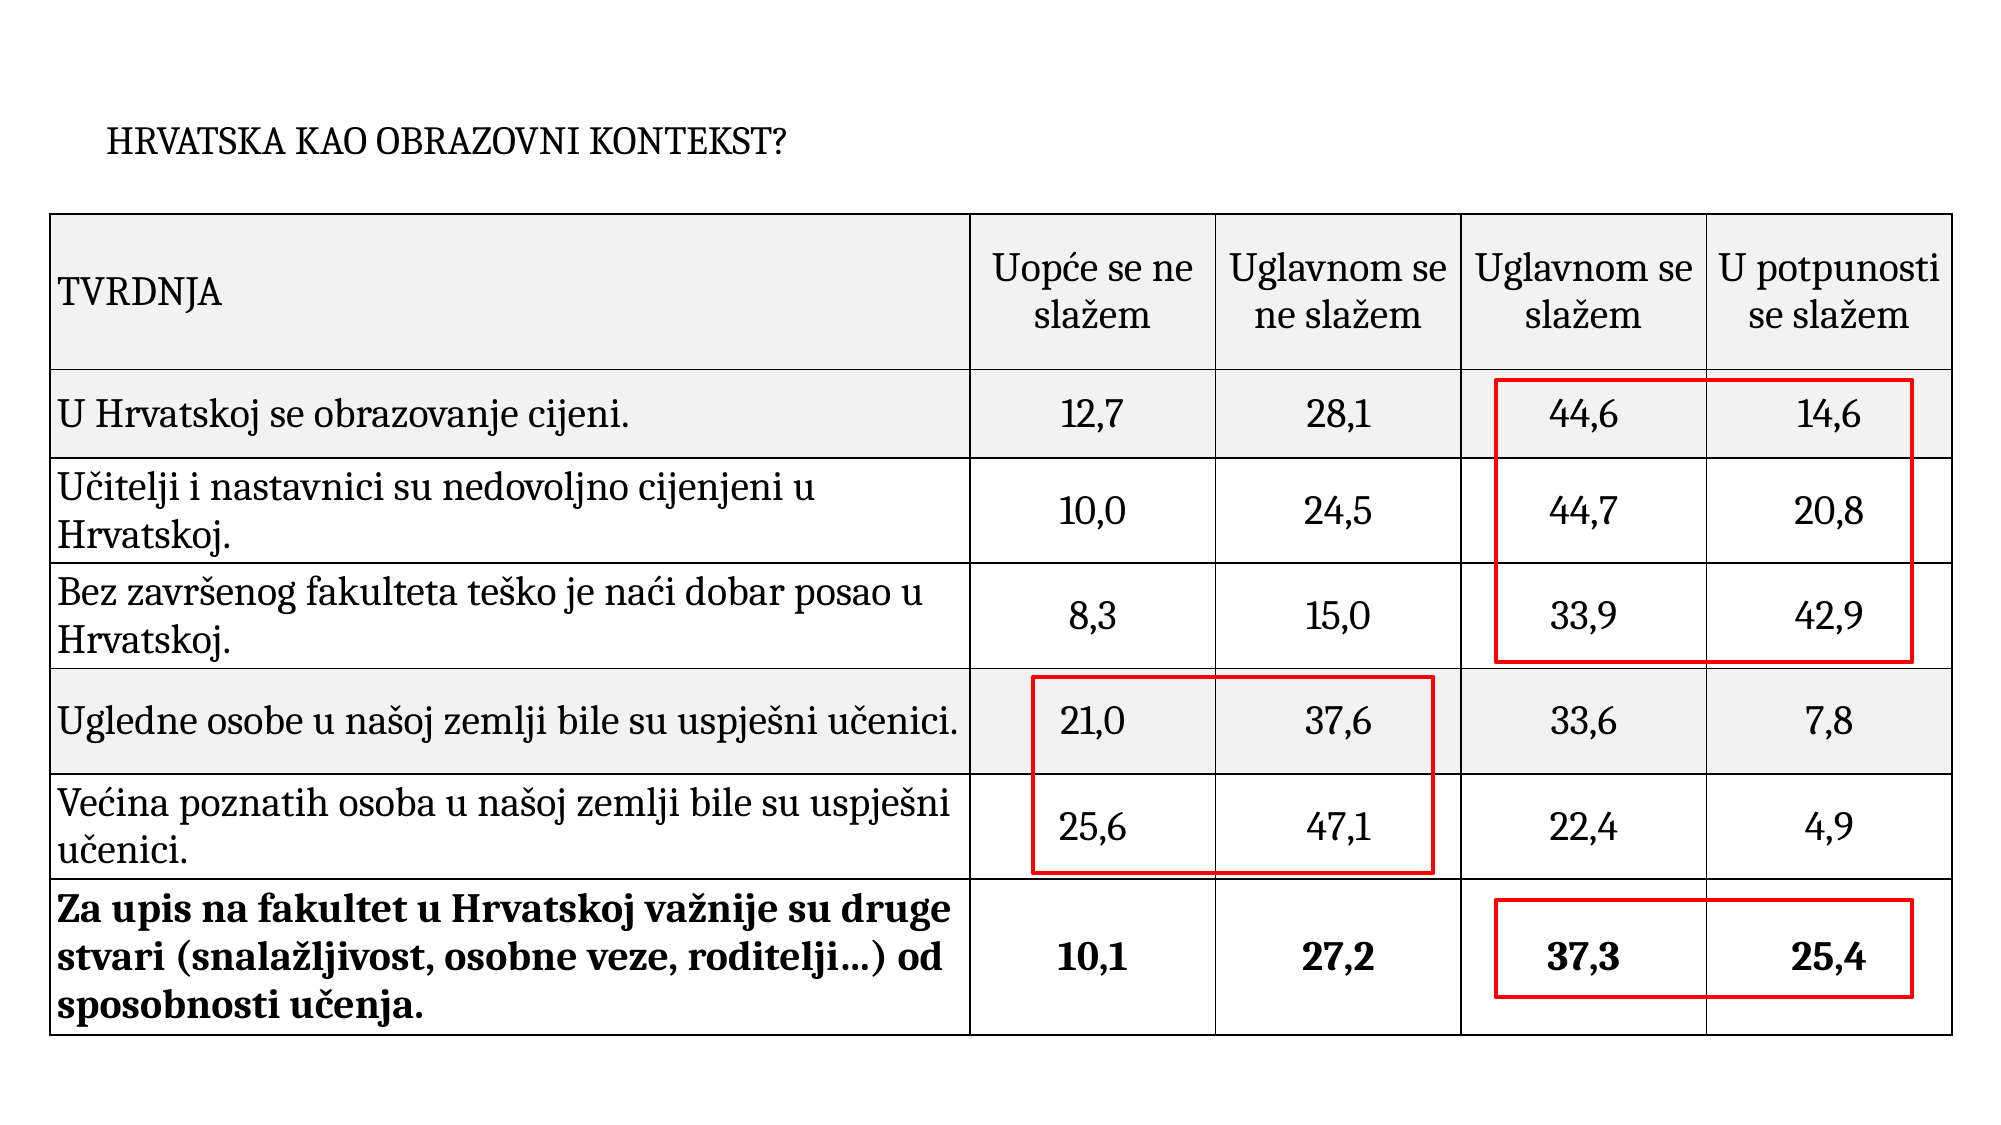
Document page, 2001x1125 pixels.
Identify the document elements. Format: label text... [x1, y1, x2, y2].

title HRVATSKA KAO OBRAZOVNI KONTEKST? [91, 41, 1562, 173]
table_cell U Hrvatskoj se obrazovanje cijeni. [51, 370, 969, 457]
table_cell 28,1 [1216, 370, 1460, 457]
table_cell 44,6 [1462, 370, 1706, 457]
table_cell Učitelji i nastavnici su nedovoljno cijenjeni u Hrvatskoj. [51, 459, 969, 562]
table_cell 47,1 [1216, 775, 1460, 878]
table_header TVRDNJA [51, 215, 969, 369]
table_cell 33,9 [1462, 564, 1706, 668]
table_cell Bez završenog fakulteta teško je naći dobar posao u Hrvatskoj. [51, 564, 969, 668]
table_cell 42,9 [1707, 564, 1951, 668]
table_cell 33,6 [1462, 669, 1706, 773]
table_cell 20,8 [1913, 459, 1951, 562]
table_cell 37,3 [1462, 880, 1706, 1034]
table_cell 24,5 [1216, 459, 1460, 562]
table_cell 37,6 [1216, 669, 1460, 773]
table_cell 4,9 [1707, 775, 1951, 878]
table_header Uopće se ne slažem [971, 215, 1215, 369]
table_header U potpunosti se slažem [1707, 215, 1951, 369]
table_cell 22,4 [1462, 775, 1706, 878]
table_cell Za upis na fakultet u Hrvatskoj važnije su druge stvari (snalažljivost, osobne veze, roditelji…) od sposobnosti učenja. [51, 880, 969, 1034]
table_header Uglavnom se ne slažem [1216, 215, 1460, 369]
table_cell 14,6 [1707, 370, 1951, 457]
table_cell 8,3 [971, 564, 1215, 668]
table_header Uglavnom se slažem [1462, 215, 1706, 369]
table_cell 10,1 [971, 880, 1215, 1034]
table_cell 15,0 [1216, 564, 1460, 668]
table_cell 25,6 [971, 775, 1215, 878]
text_box [1495, 899, 1913, 997]
table_cell 21,0 [971, 669, 1215, 773]
table_cell Ugledne osobe u našoj zemlji bile su uspješni učenici. [51, 669, 969, 773]
table_cell Većina poznatih osoba u našoj zemlji bile su uspješni učenici. [51, 775, 969, 878]
text_box [1495, 380, 1913, 662]
table_cell 27,2 [1216, 880, 1460, 1034]
table_cell 44,7 [1462, 459, 1495, 562]
table_cell 12,7 [971, 370, 1215, 457]
table_cell 10,0 [971, 459, 1215, 562]
text_box [1032, 676, 1434, 874]
table_cell 25,4 [1707, 880, 1951, 1034]
table_cell 7,8 [1707, 669, 1951, 773]
